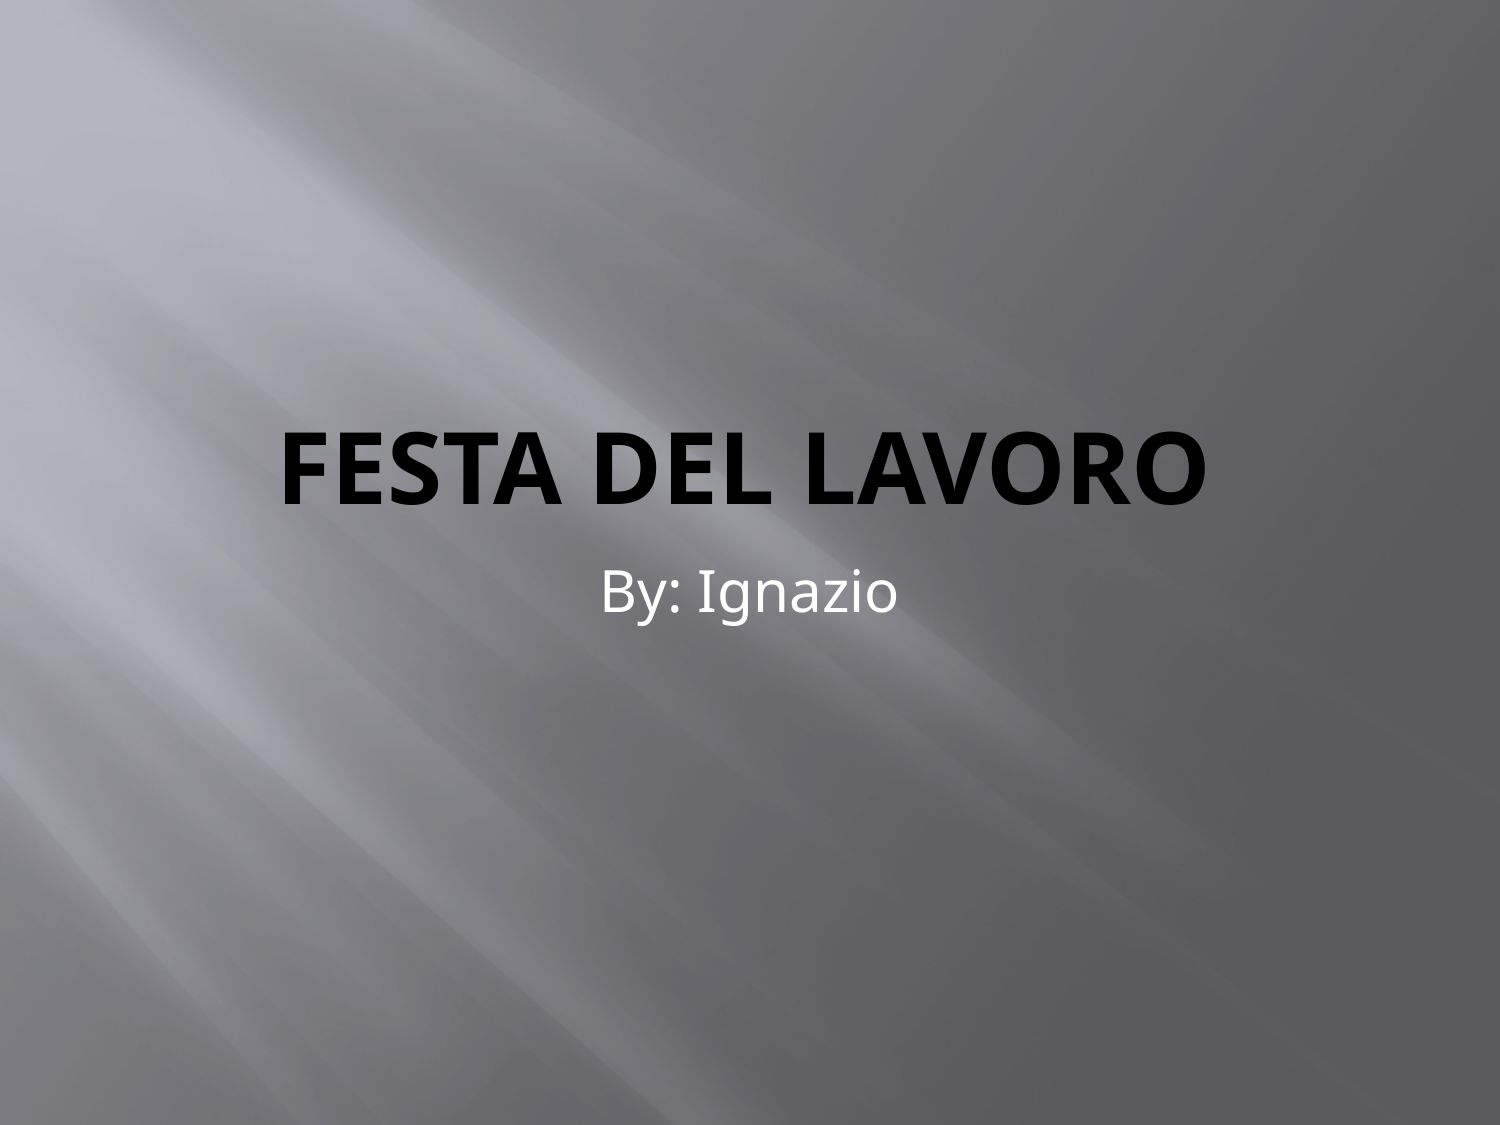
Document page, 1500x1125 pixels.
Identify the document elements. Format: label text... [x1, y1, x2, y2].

title Festa del Lavoro [69, 224, 1420, 525]
subtitle By: Ignazio [225, 546, 1275, 834]
